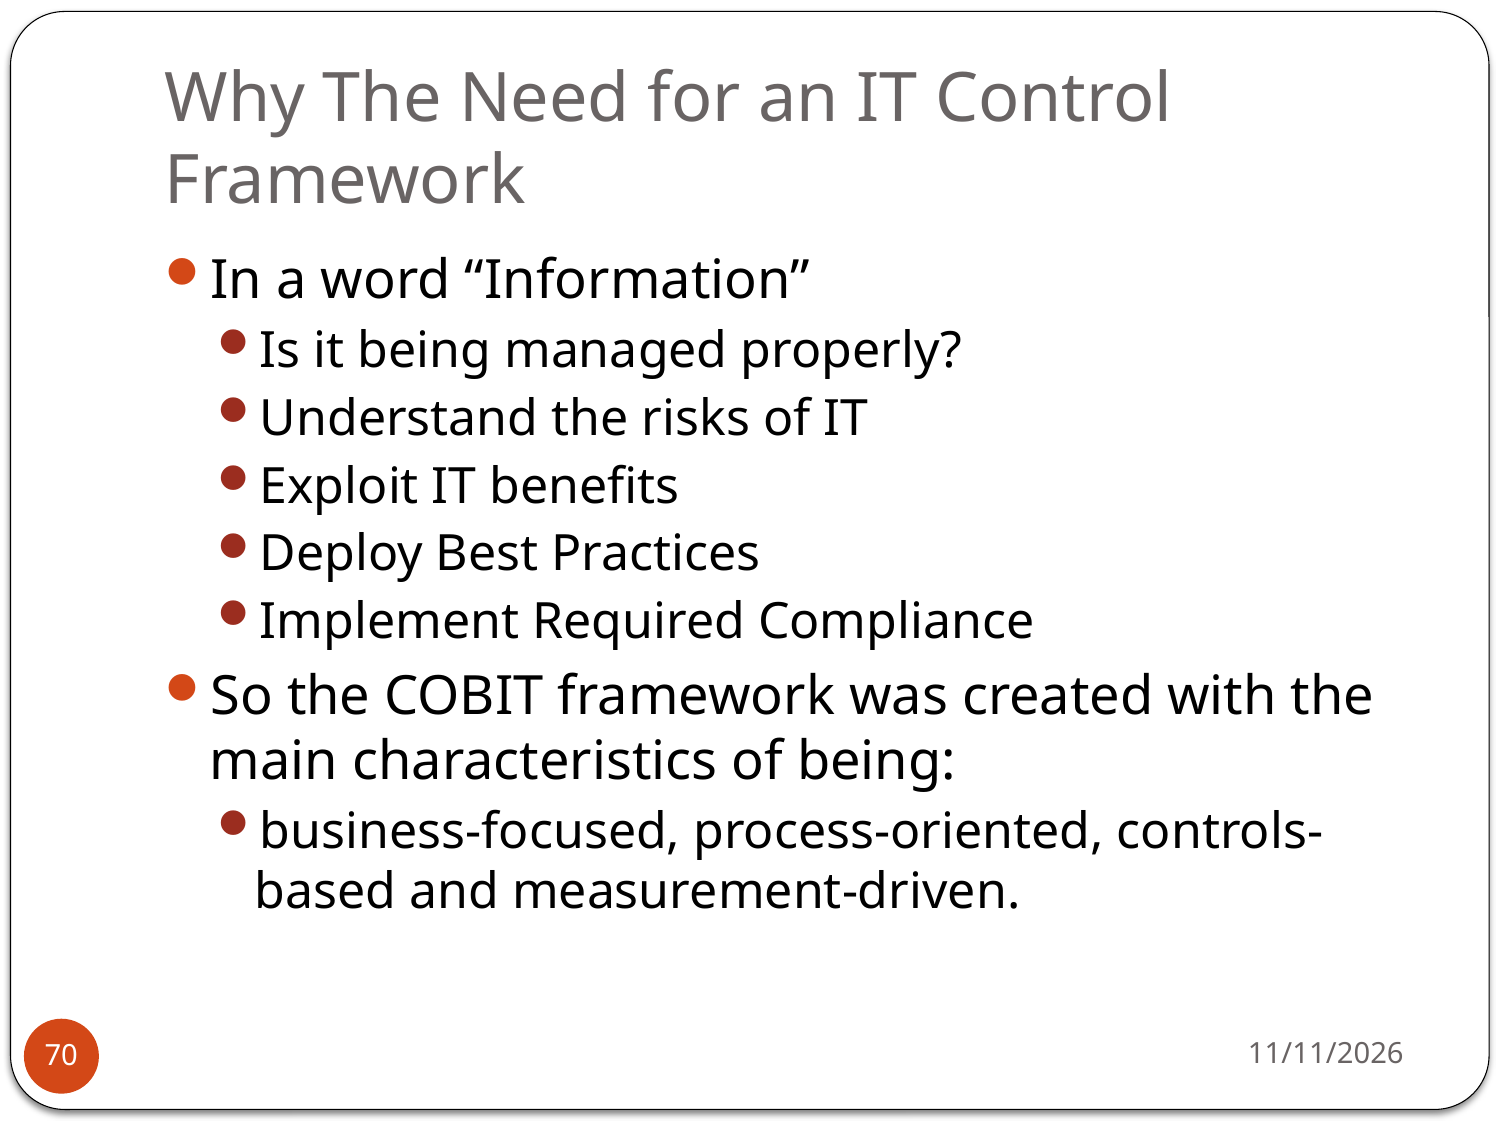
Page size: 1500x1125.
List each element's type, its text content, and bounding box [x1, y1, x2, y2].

list In a word “Information” Is it being managed properly? Understand the risks of IT Exploit IT benefits Deploy Best Practices Implement Required Compliance So the COBIT framework was created with the main characteristics of being: business-focused, process-oriented, controls-based and measurement-driven. [150, 237, 1425, 988]
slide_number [1012, 1015, 1419, 1094]
slide_number 70 [23, 1018, 99, 1094]
title Why The Need for an IT Control Framework [150, 45, 1425, 233]
